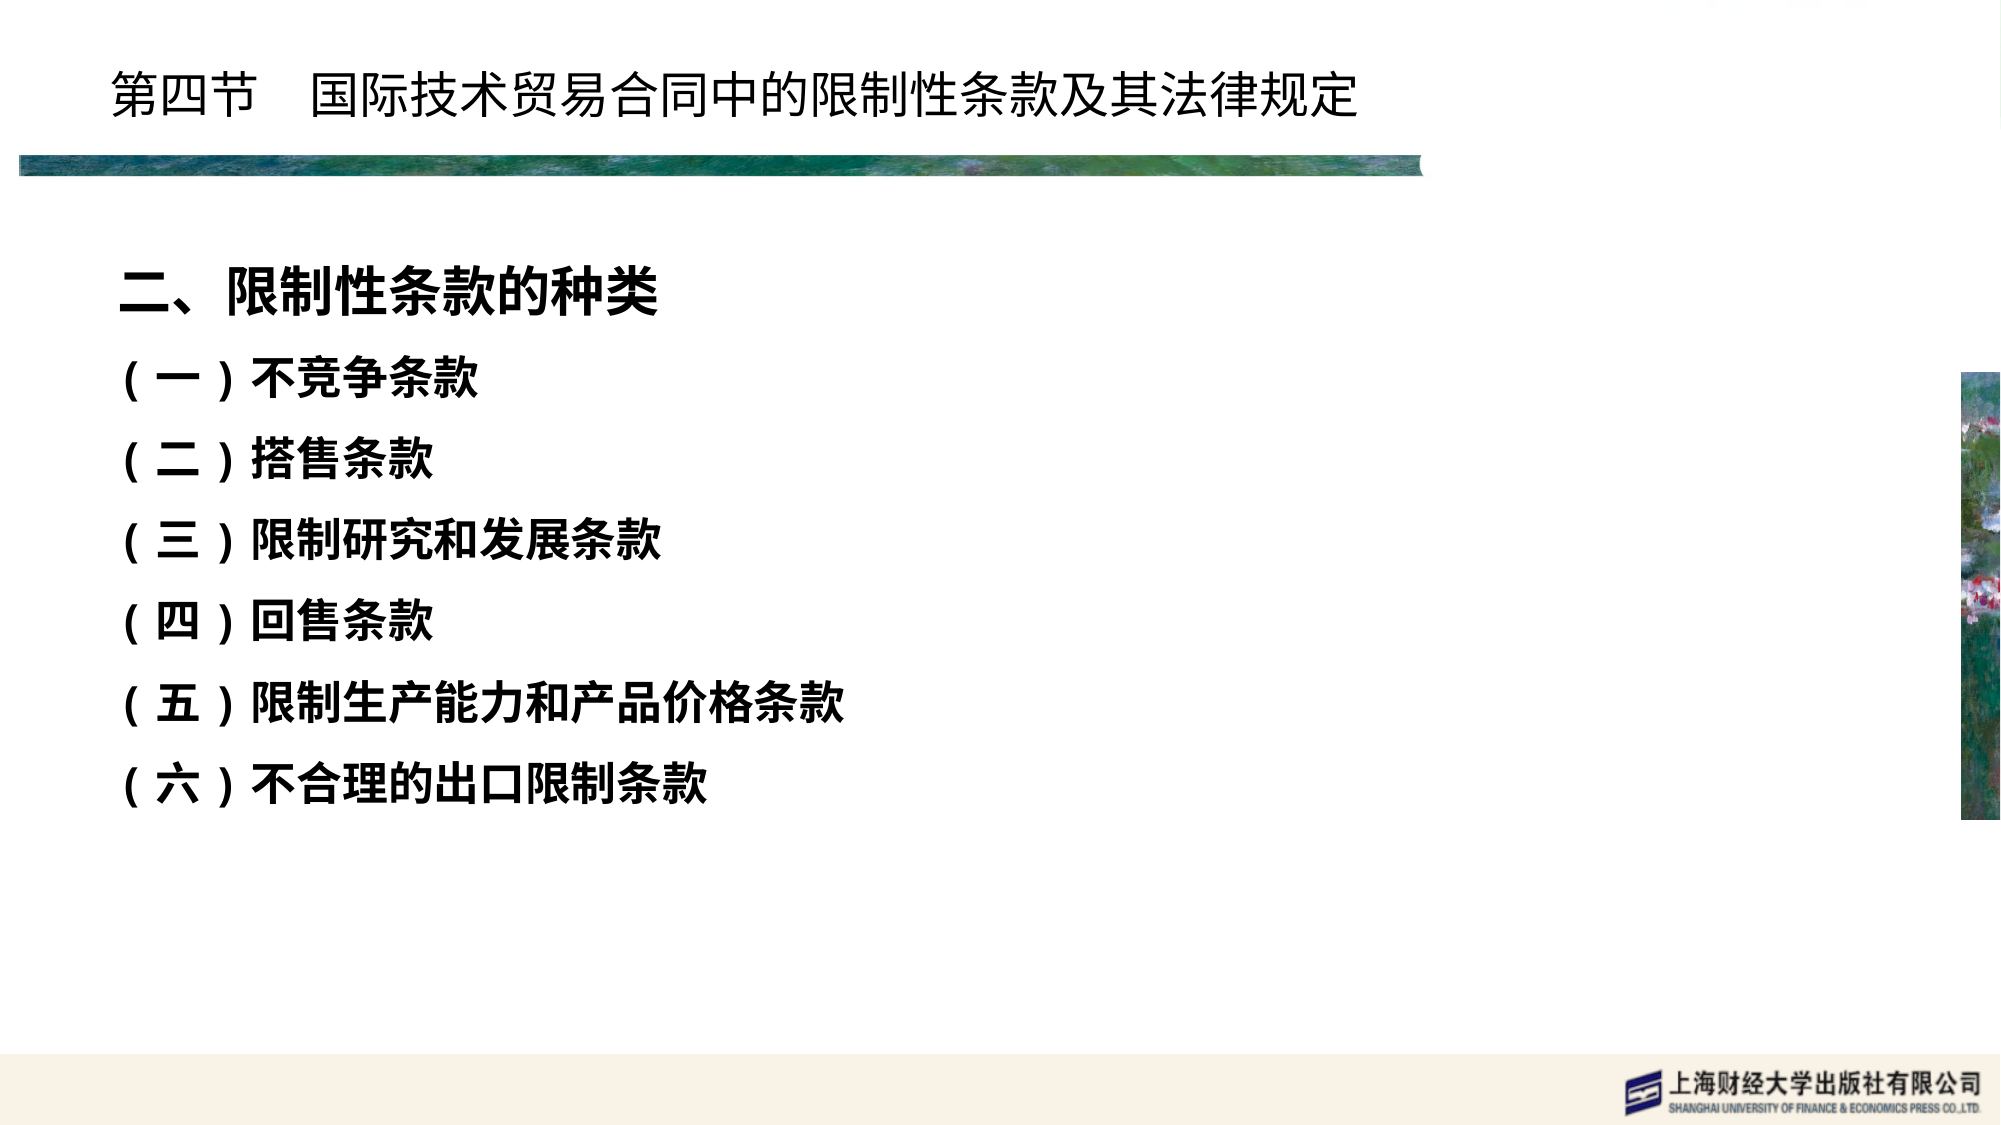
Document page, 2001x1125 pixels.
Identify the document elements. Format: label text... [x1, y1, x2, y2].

picture [0, 0, 2001, 1125]
title 第四节 国际技术贸易合同中的限制性条款及其法律规定 [94, 42, 1451, 146]
list 二、限制性条款的种类 (一)不竞争条款 (二)搭售条款 (三)限制研究和发展条款 (四)回售条款 (五)限制生产能力和产品价格条款 (六)不合理的出口限制条款 [102, 233, 1898, 1032]
